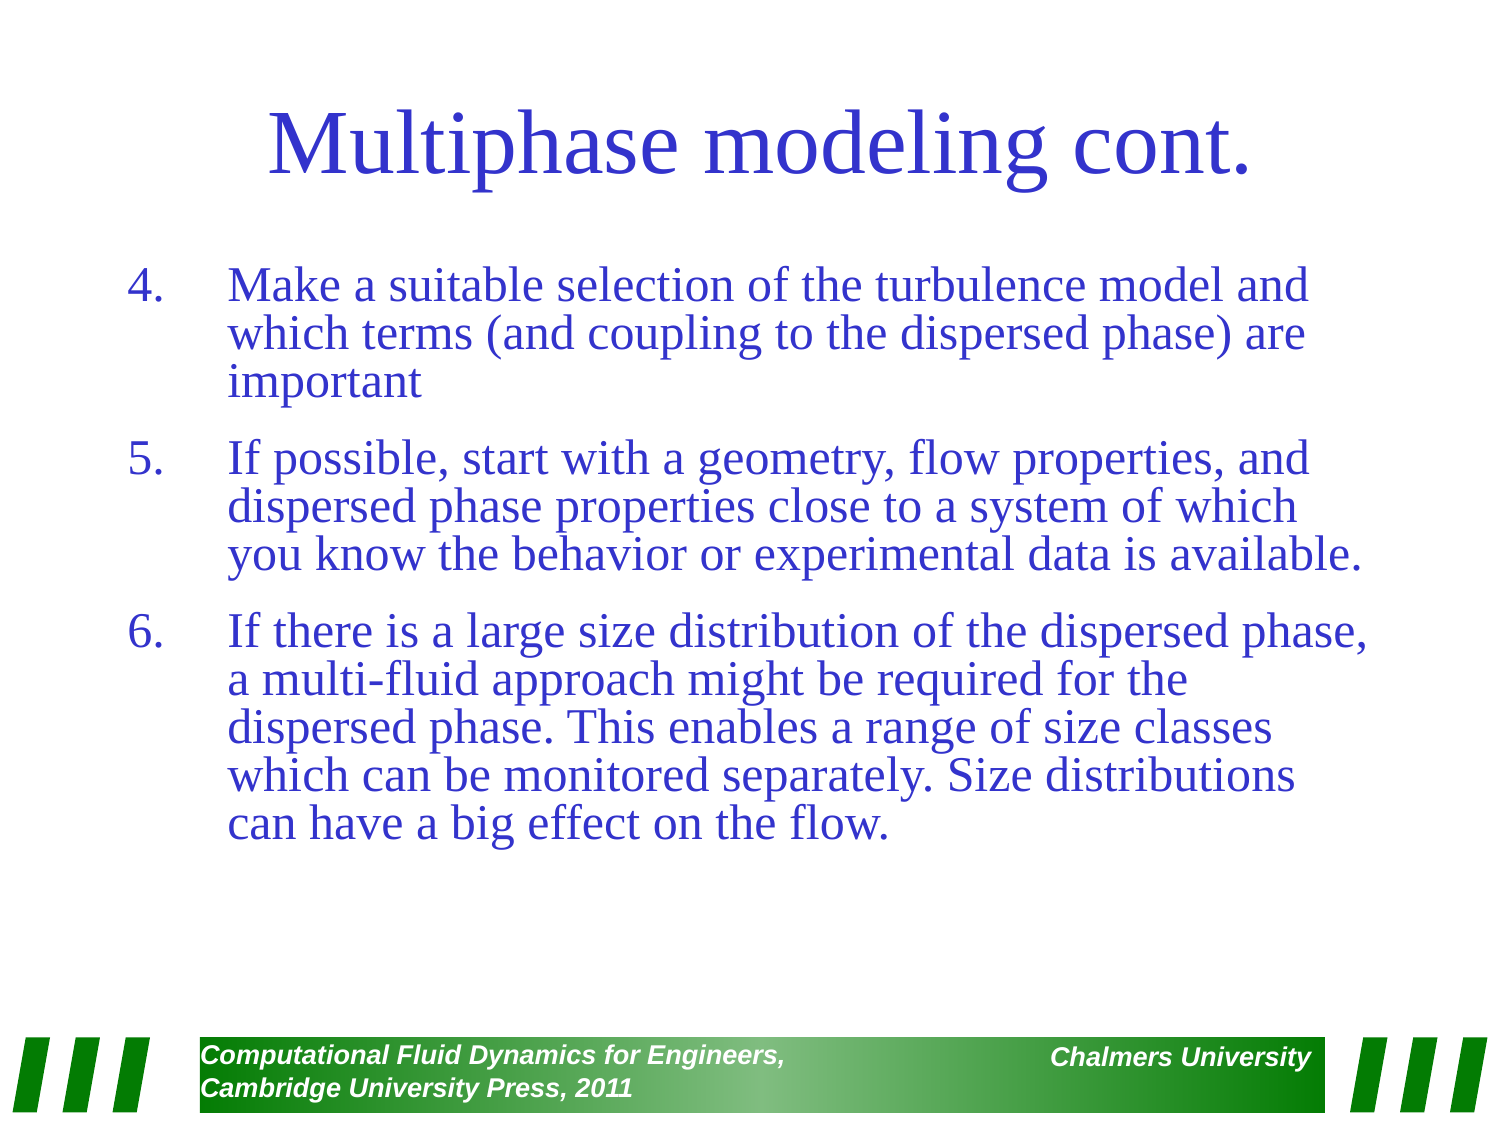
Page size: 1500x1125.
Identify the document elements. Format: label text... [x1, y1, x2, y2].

list Make a suitable selection of the turbulence model and which terms (and coupling to the dispersed phase) are important If possible, start with a geometry, flow properties, and dispersed phase properties close to a system of which you know the behavior or experimental data is available. If there is a large size distribution of the dispersed phase, a multi-fluid approach might be required for the dispersed phase. This enables a range of size classes which can be monitored separately. Size distributions can have a big effect on the flow. [111, 255, 1388, 1012]
title Multiphase modeling cont. [123, 42, 1400, 231]
